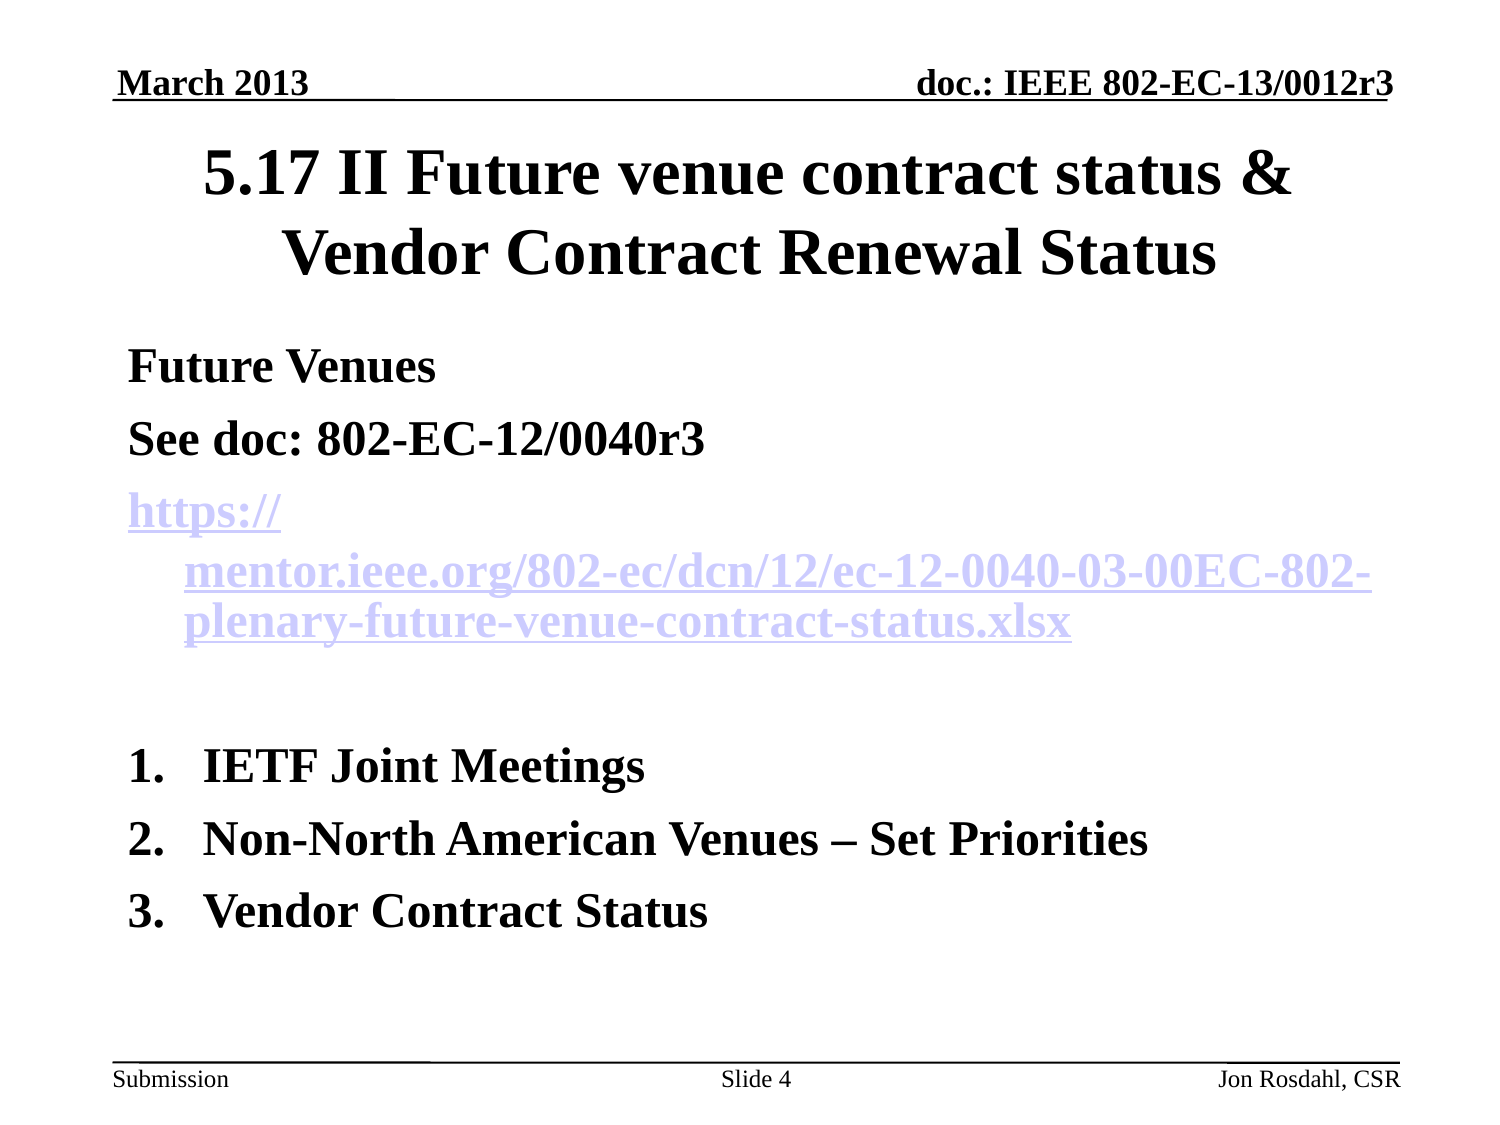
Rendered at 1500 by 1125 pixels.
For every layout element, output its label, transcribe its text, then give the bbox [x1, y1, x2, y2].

title 5.17 II Future venue contract status & Vendor Contract Renewal Status [112, 111, 1388, 303]
slide_number Slide 4 [712, 1061, 800, 1123]
footer Jon Rosdahl, CSR [1007, 1061, 1402, 1093]
list Future Venues See doc: 802-EC-12/0040r3 https://mentor.ieee.org/802-ec/dcn/12/ec-12-0040-03-00EC-802-plenary-future-venue-contract-status.xlsx IETF Joint Meetings Non-North American Venues – Set Priorities Vendor Contract Status [112, 324, 1388, 1016]
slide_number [116, 58, 507, 104]
